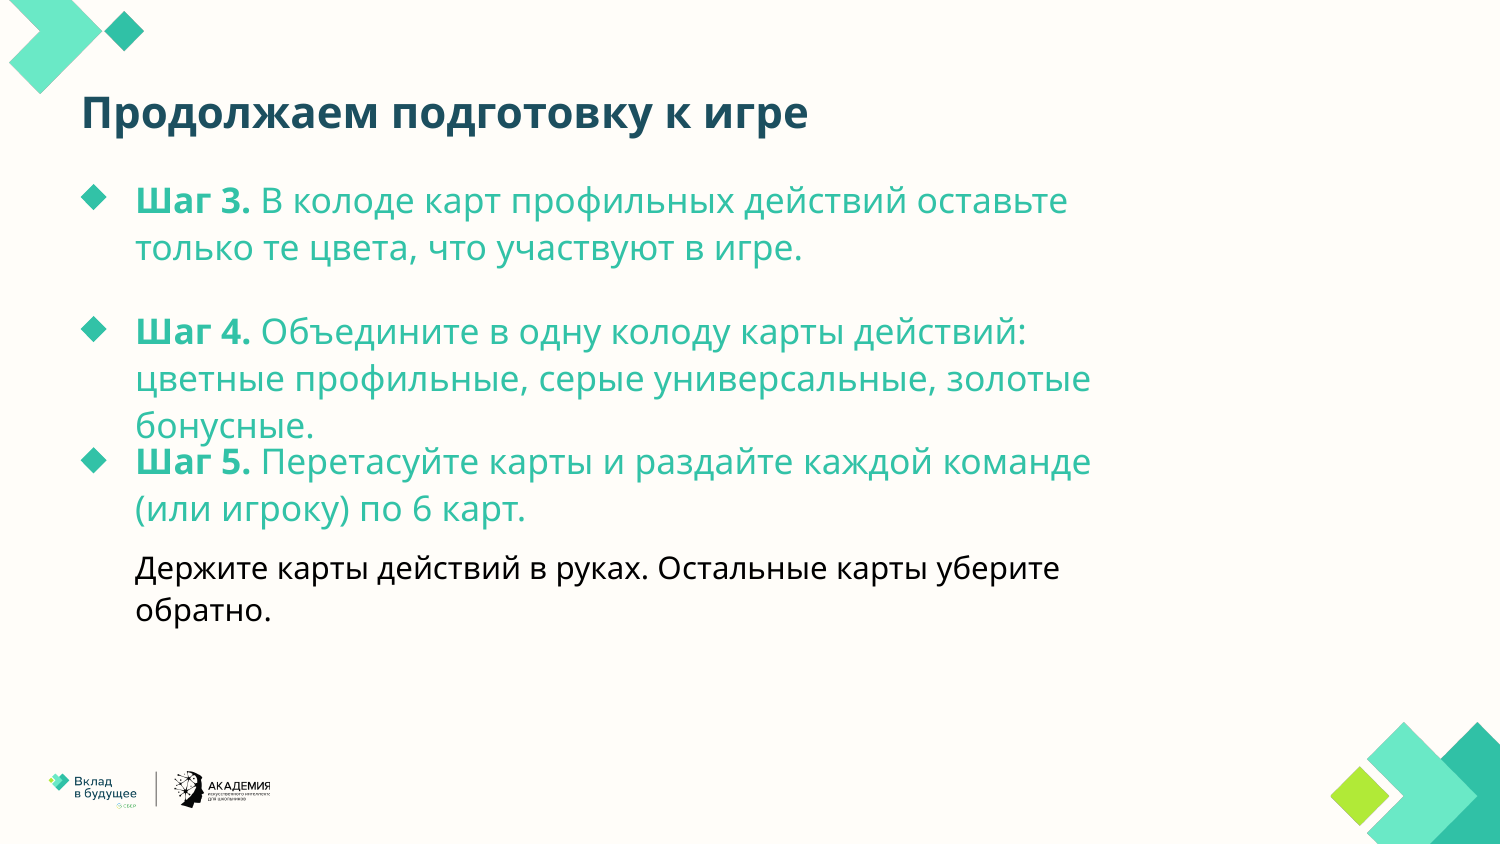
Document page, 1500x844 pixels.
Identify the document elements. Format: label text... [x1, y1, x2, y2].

text_box [80, 447, 107, 474]
text_box [80, 183, 107, 211]
picture [31, 756, 270, 826]
text_box Шаг 3. В колоде карт профильных действий оставьте только те цвета, что участвуют в игре. [127, 166, 1130, 276]
text_box Шаг 4. Объедините в одну колоду карты действий: цветные профильные, серые универсальные, золотые бонусные. [127, 297, 1281, 453]
picture [9, 0, 144, 94]
text_box [80, 315, 107, 343]
text_box Шаг 5. Перетасуйте карты и раздайте каждой команде (или игроку) по 6 карт. Держите карты действий в руках. Остальные карты уберите обратно. [127, 427, 1189, 635]
text_box Продолжаем подготовку к игре [73, 71, 1265, 145]
picture [1330, 722, 1500, 844]
